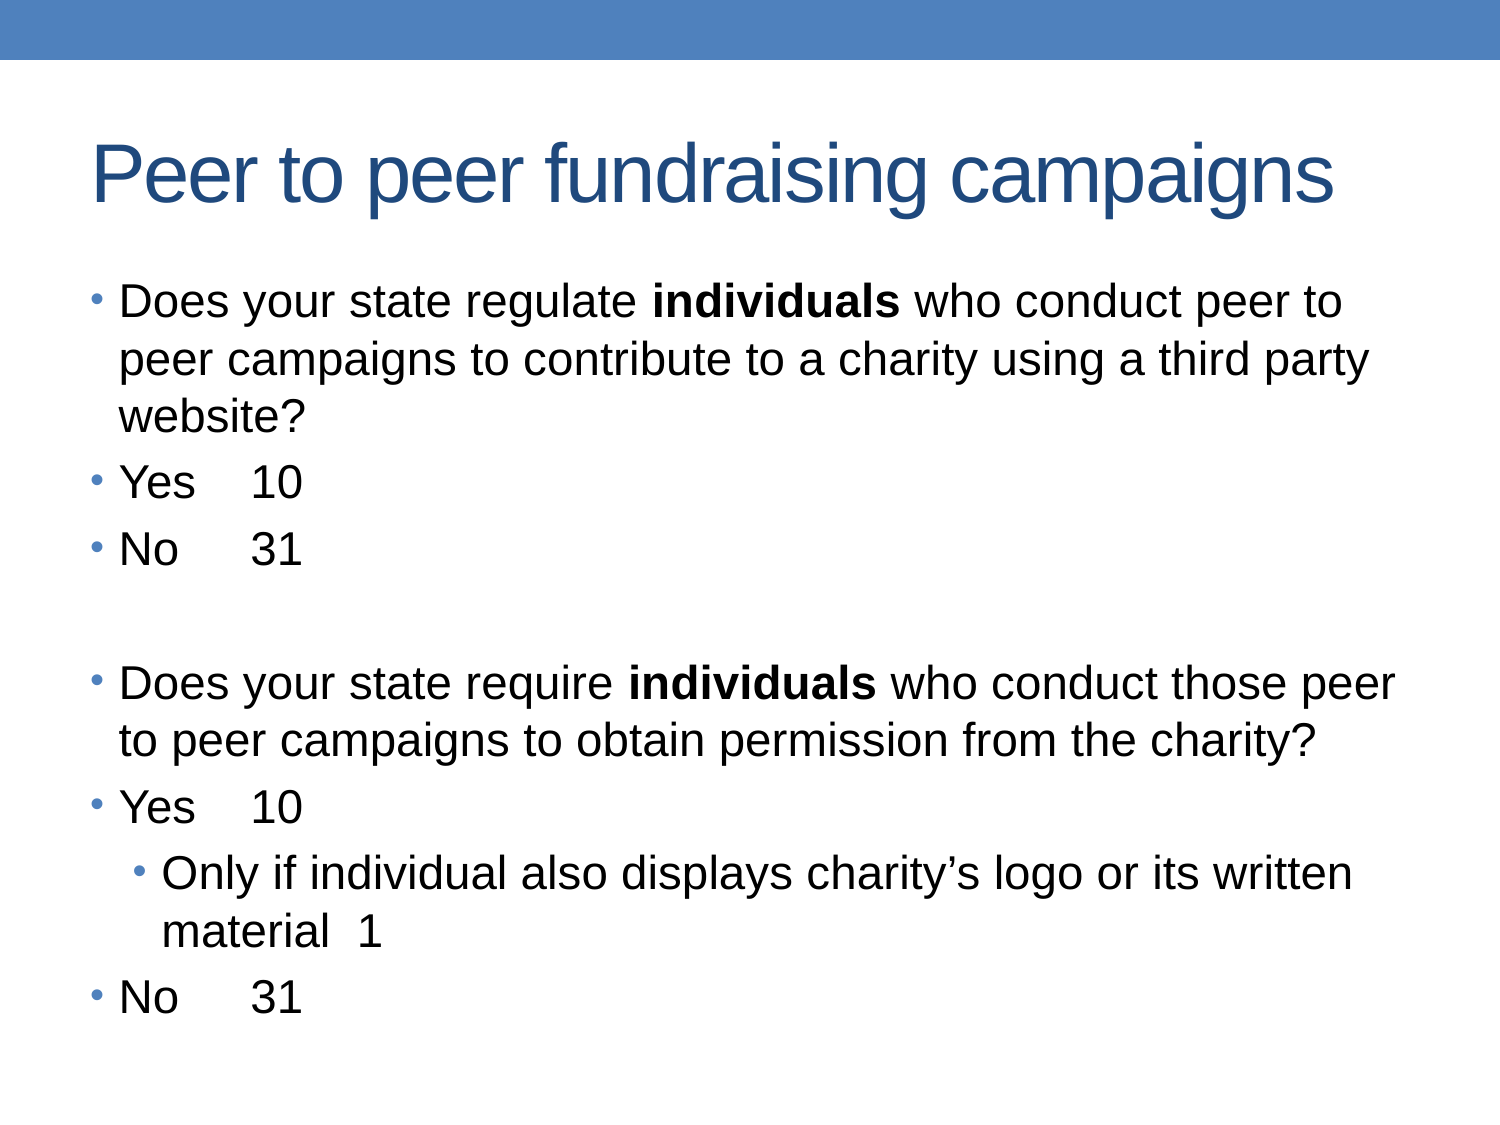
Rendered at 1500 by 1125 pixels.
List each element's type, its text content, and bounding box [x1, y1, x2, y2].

title Peer to peer fundraising campaigns [75, 87, 1425, 250]
list Does your state regulate individuals who conduct peer to peer campaigns to contribute to a charity using a third party website? Yes 10 No 31 Does your state require individuals who conduct those peer to peer campaigns to obtain permission from the charity? Yes 10 Only if individual also displays charity’s logo or its written material 1 No 31 [75, 262, 1425, 1063]
